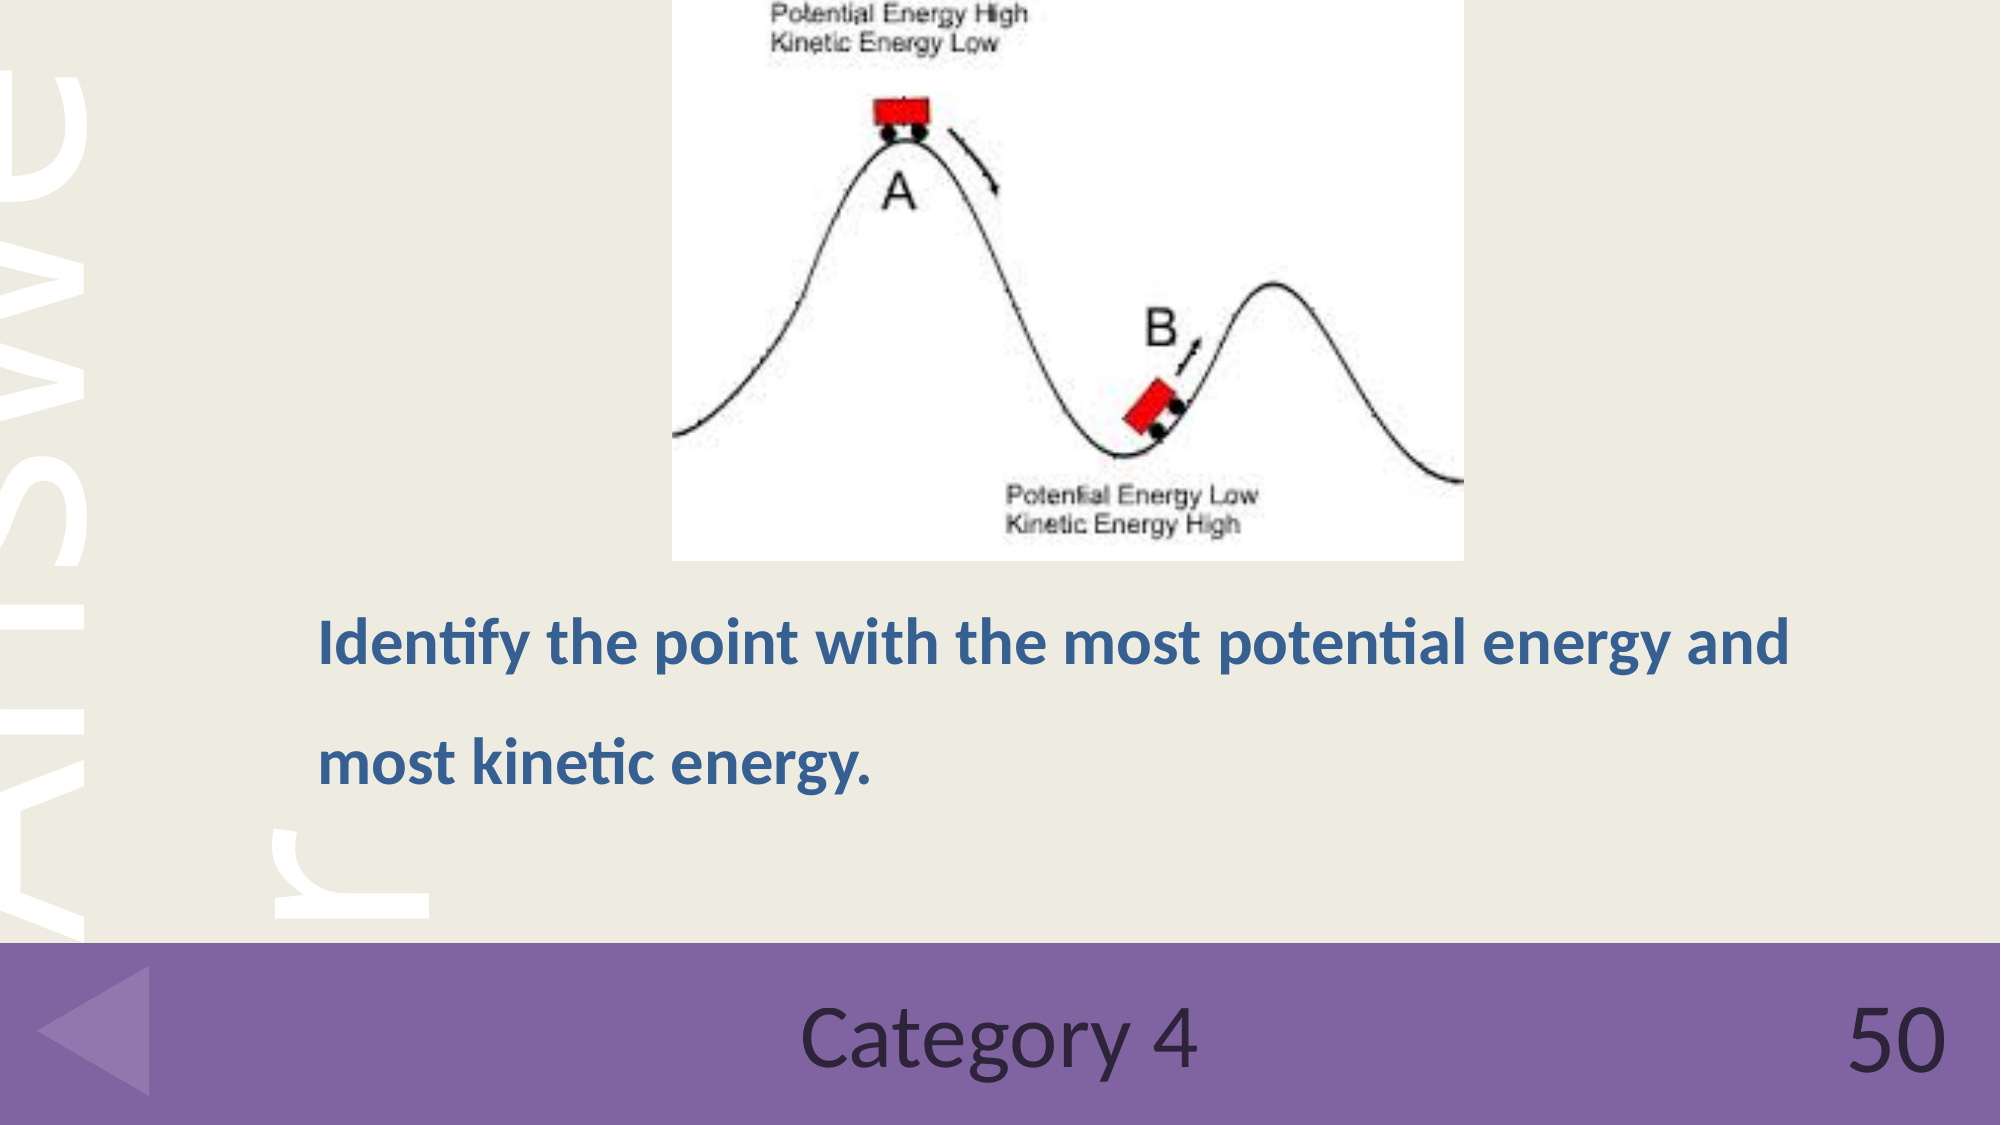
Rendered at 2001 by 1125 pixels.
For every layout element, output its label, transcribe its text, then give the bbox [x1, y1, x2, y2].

picture [671, 0, 1464, 561]
title Category 4 [99, 937, 1900, 1125]
list 50 [1900, 967, 1963, 1097]
list Identify the point with the most potential energy and most kinetic energy. [302, 513, 1858, 843]
